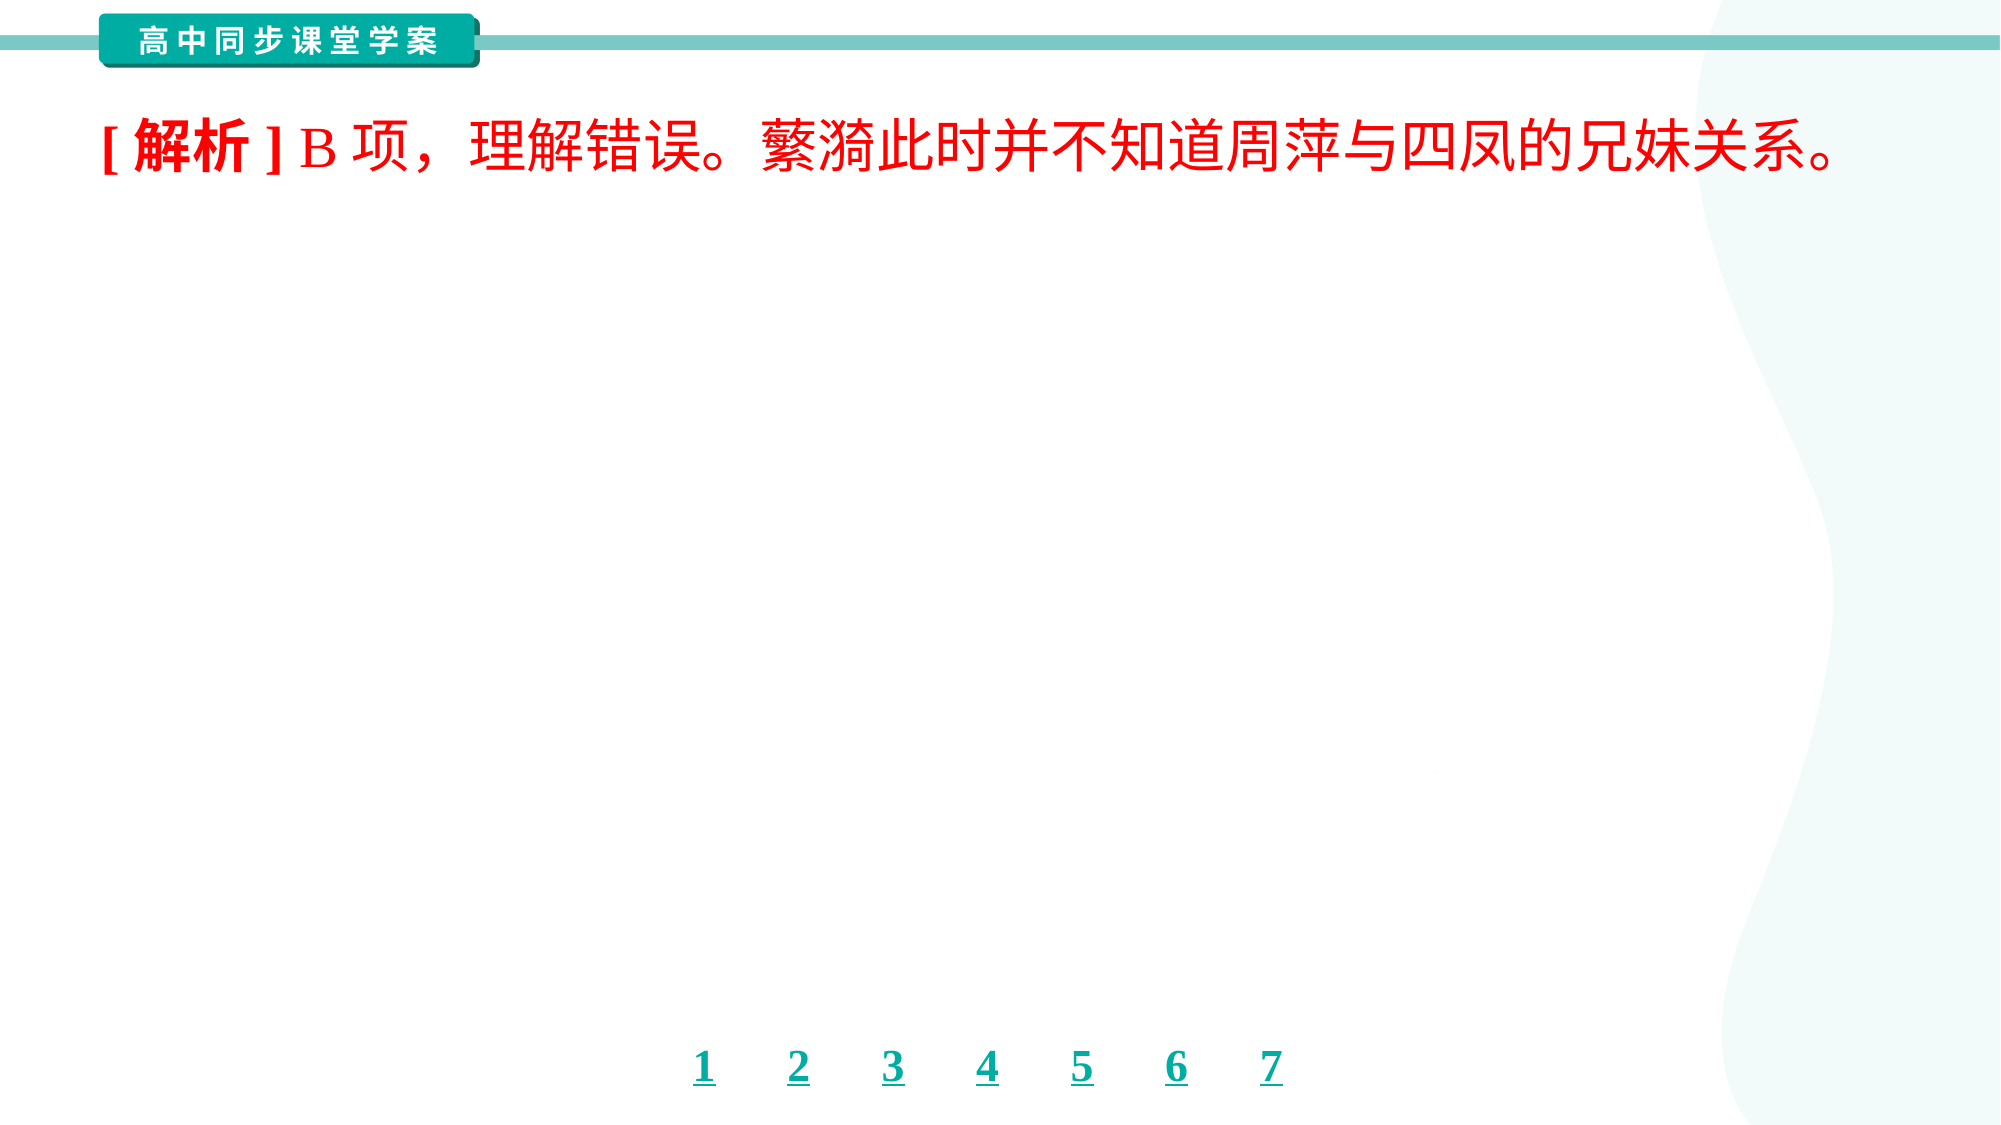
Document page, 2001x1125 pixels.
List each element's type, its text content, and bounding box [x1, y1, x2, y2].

text_box [解析] B项，理解错误。蘩漪此时并不知道周萍与四凤的兄妹关系。 [100, 76, 1899, 179]
picture [0, 0, 2000, 1125]
